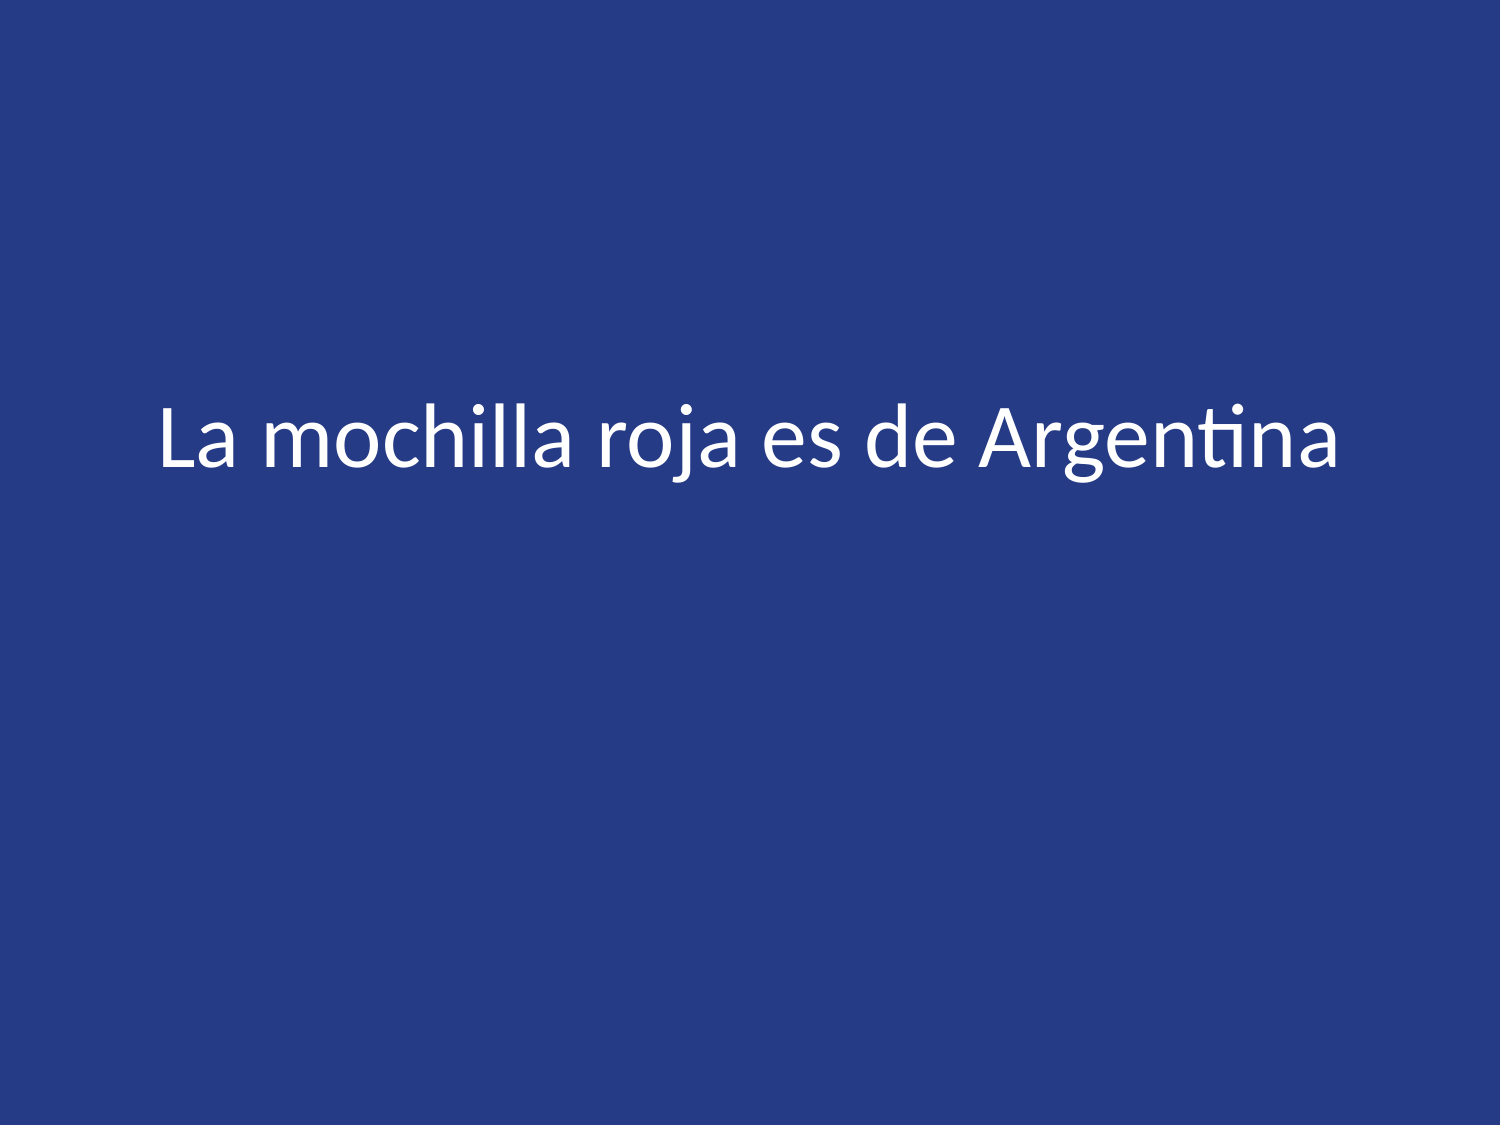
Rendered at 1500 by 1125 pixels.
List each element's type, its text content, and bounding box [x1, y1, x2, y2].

title La mochilla roja es de Argentina [75, 45, 1425, 817]
